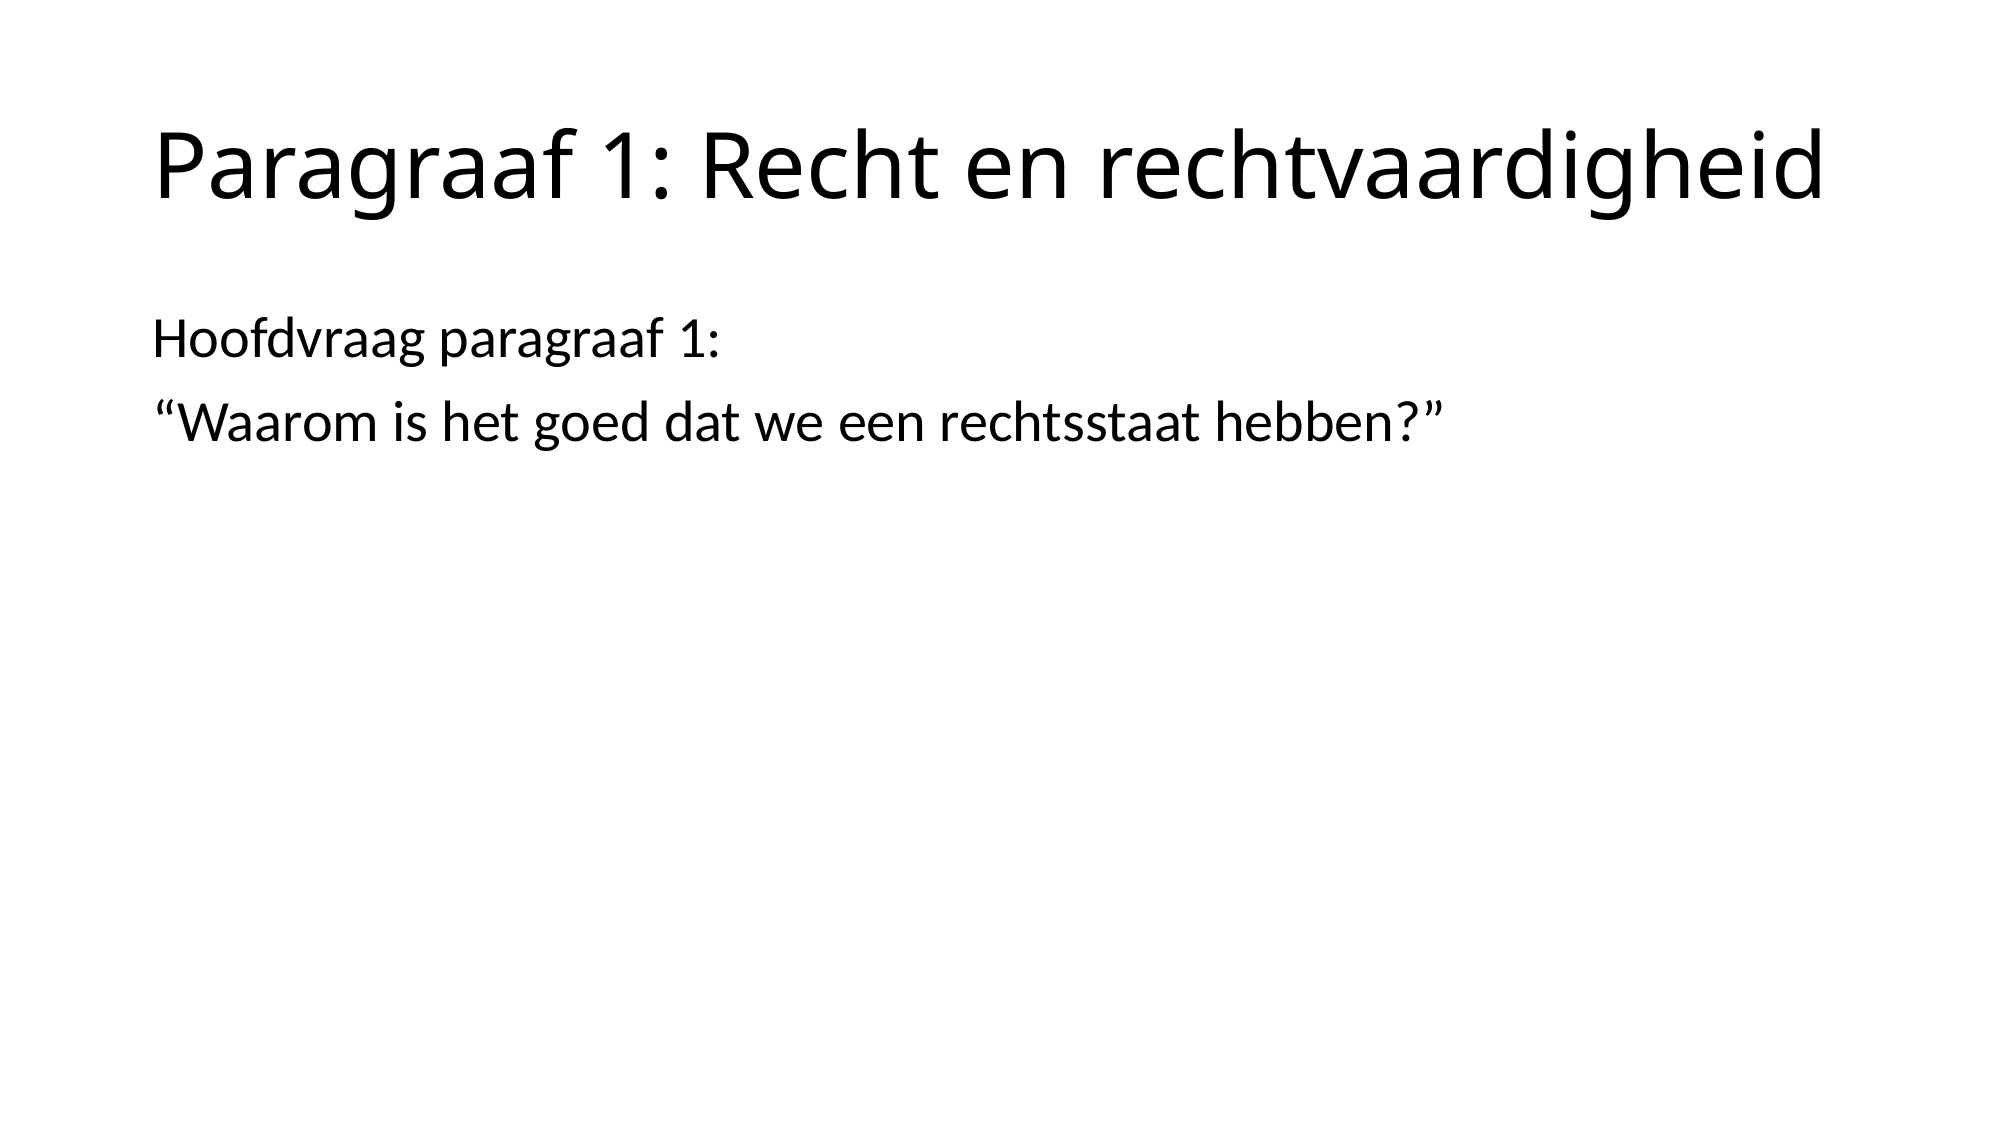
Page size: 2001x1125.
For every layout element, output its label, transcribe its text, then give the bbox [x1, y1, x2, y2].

list Hoofdvraag paragraaf 1: “Waarom is het goed dat we een rechtsstaat hebben?” [137, 299, 1863, 1014]
title Paragraaf 1: Recht en rechtvaardigheid [137, 59, 1863, 278]
